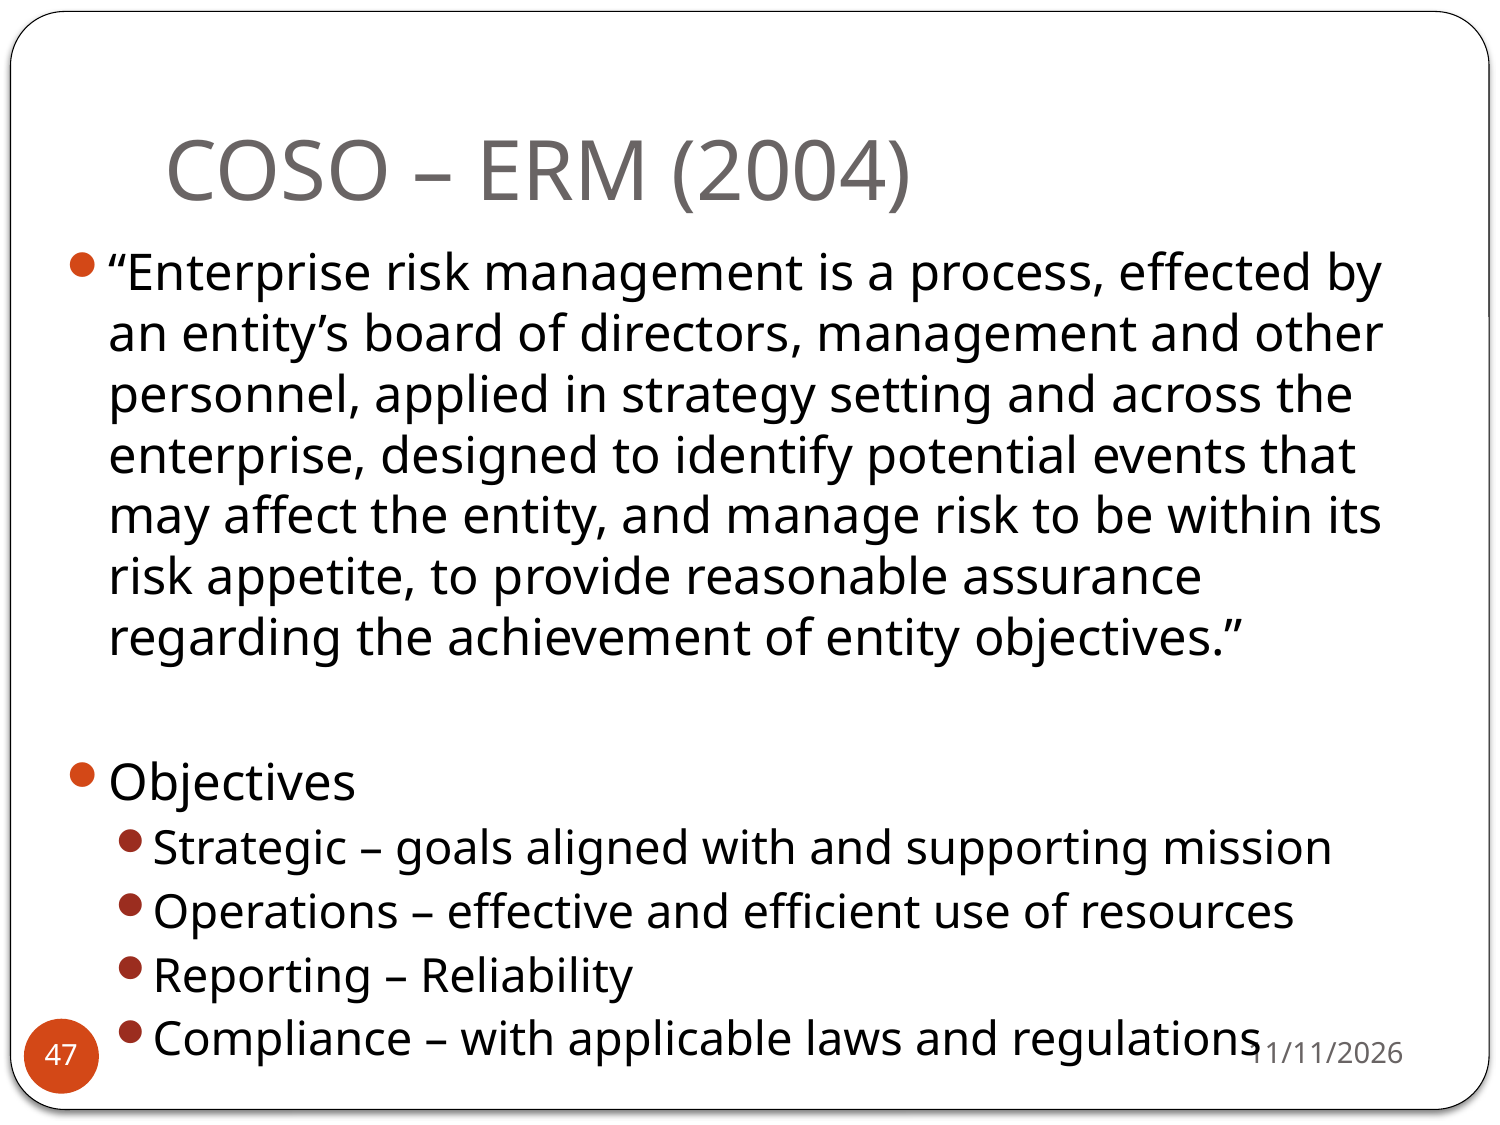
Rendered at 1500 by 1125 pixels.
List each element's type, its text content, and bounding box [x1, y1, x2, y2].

slide_number 47 [23, 1018, 99, 1094]
title COSO – ERM (2004) [150, 45, 1425, 232]
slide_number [1012, 1015, 1419, 1094]
list “Enterprise risk management is a process, effected by an entity’s board of directors, management and other personnel, applied in strategy setting and across the enterprise, designed to identify potential events that may affect the entity, and manage risk to be within its risk appetite, to provide reasonable assurance regarding the achievement of entity objectives.” Objectives Strategic – goals aligned with and supporting mission Operations – effective and efficient use of resources Reporting – Reliability Compliance – with applicable laws and regulations [51, 232, 1465, 1082]
